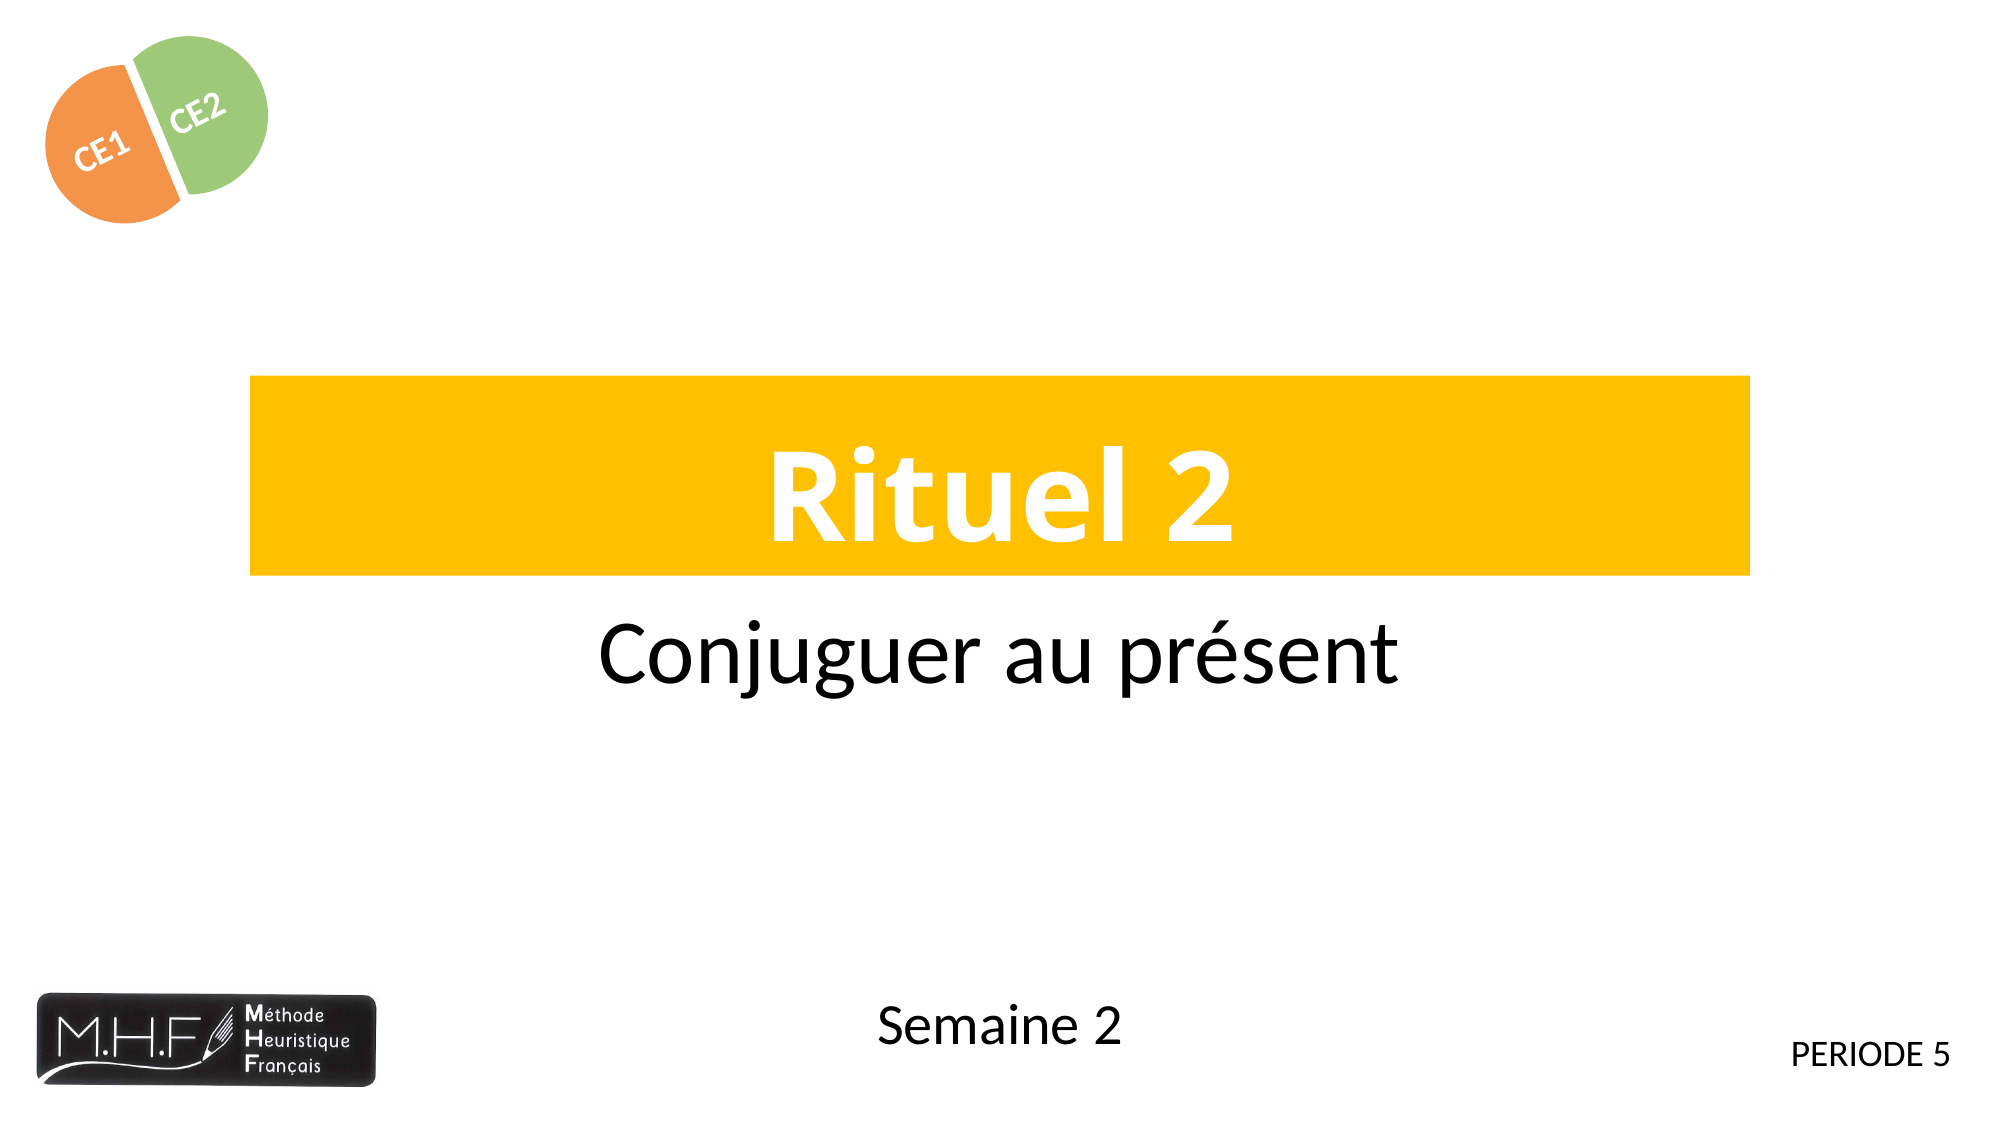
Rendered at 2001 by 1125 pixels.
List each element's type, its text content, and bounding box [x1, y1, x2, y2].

subtitle Conjuguer au présent [249, 597, 1750, 869]
picture [33, 990, 379, 1089]
text_box Semaine 2 [249, 987, 1750, 1118]
title Rituel 2 [249, 375, 1750, 576]
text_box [45, 35, 269, 224]
text_box PERIODE 5 [1750, 1021, 1967, 1082]
